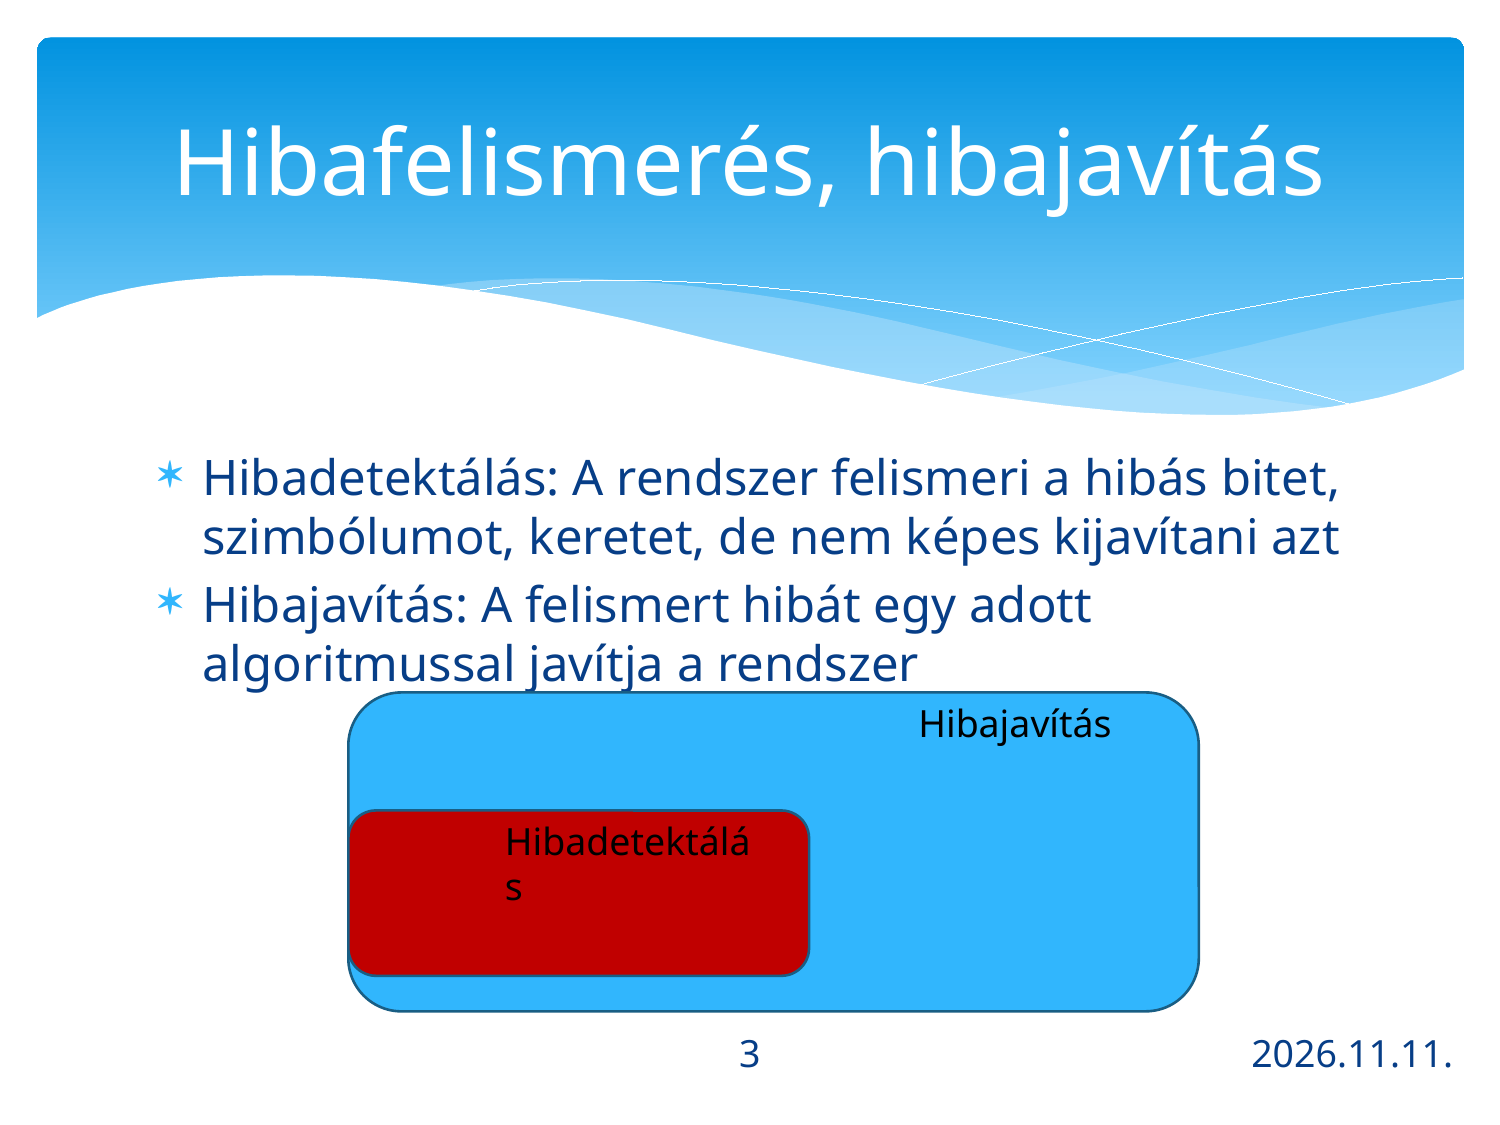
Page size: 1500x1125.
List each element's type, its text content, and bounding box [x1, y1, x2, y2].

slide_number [847, 1025, 1469, 1086]
list Hibadetektálás: A rendszer felismeri a hibás bitet, szimbólumot, keretet, de nem képes kijavítani azt Hibajavítás: A felismert hibát egy adott algoritmussal javítja a rendszer [143, 438, 1359, 705]
text_box Hibajavítás [903, 692, 1140, 753]
text_box [347, 809, 811, 978]
text_box Hibadetektálás [490, 810, 774, 916]
text_box [347, 691, 1201, 1013]
slide_number 3 [654, 1025, 846, 1086]
title Hibafelismerés, hibajavítás [75, 55, 1425, 261]
